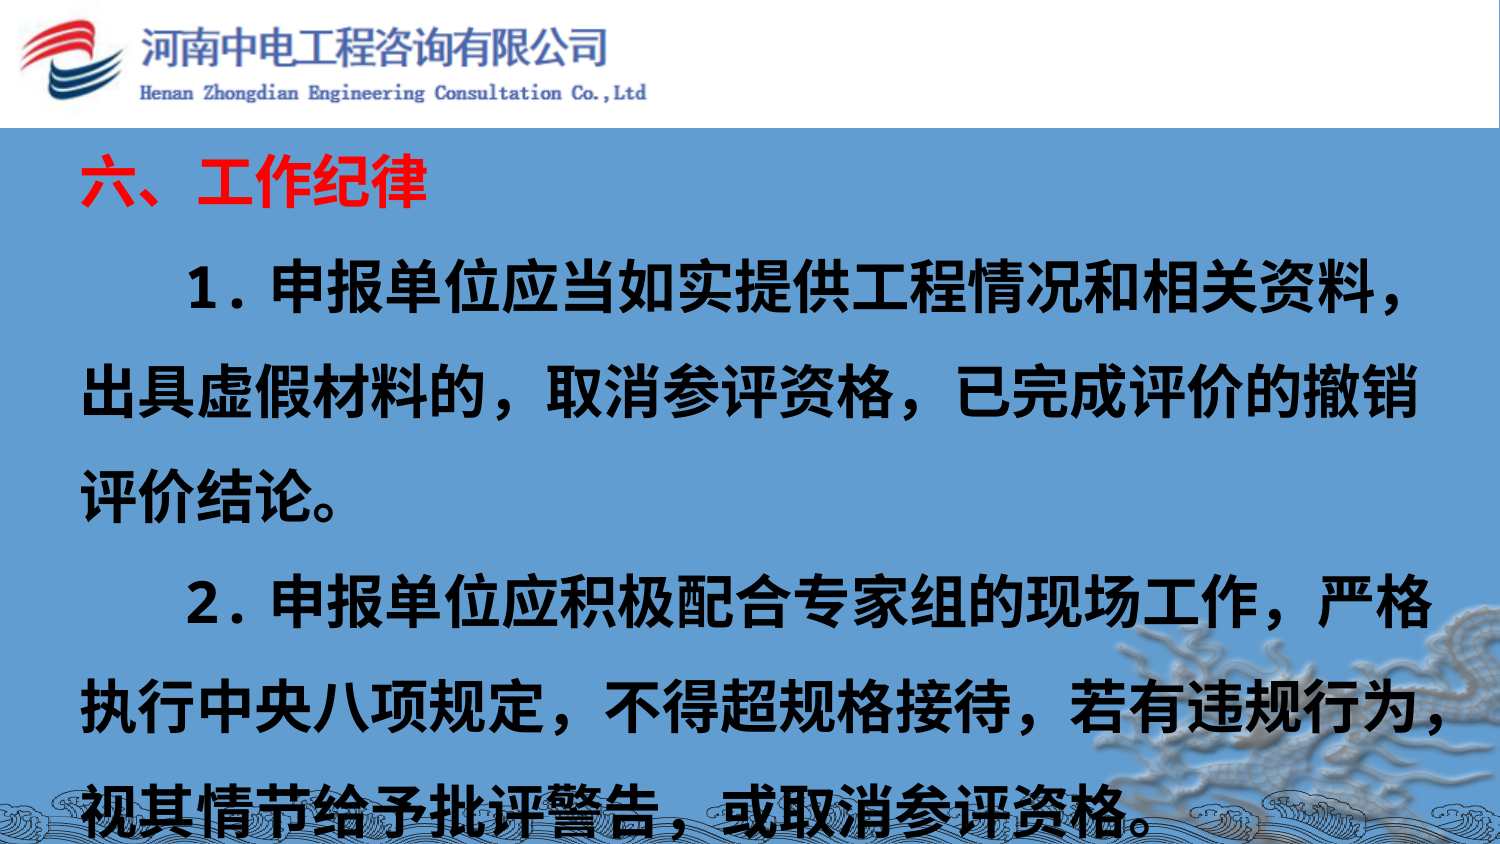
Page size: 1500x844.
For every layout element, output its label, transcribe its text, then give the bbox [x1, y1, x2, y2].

text_box 六、工作纪律 1.申报单位应当如实提供工程情况和相关资料，出具虚假材料的，取消参评资格，已完成评价的撤销评价结论。 2.申报单位应积极配合专家组的现场工作，严格执行中央八项规定，不得超规格接待，若有违规行为，视其情节给予批评警告，或取消参评资格。 [64, 138, 1459, 844]
picture [0, 0, 1500, 129]
